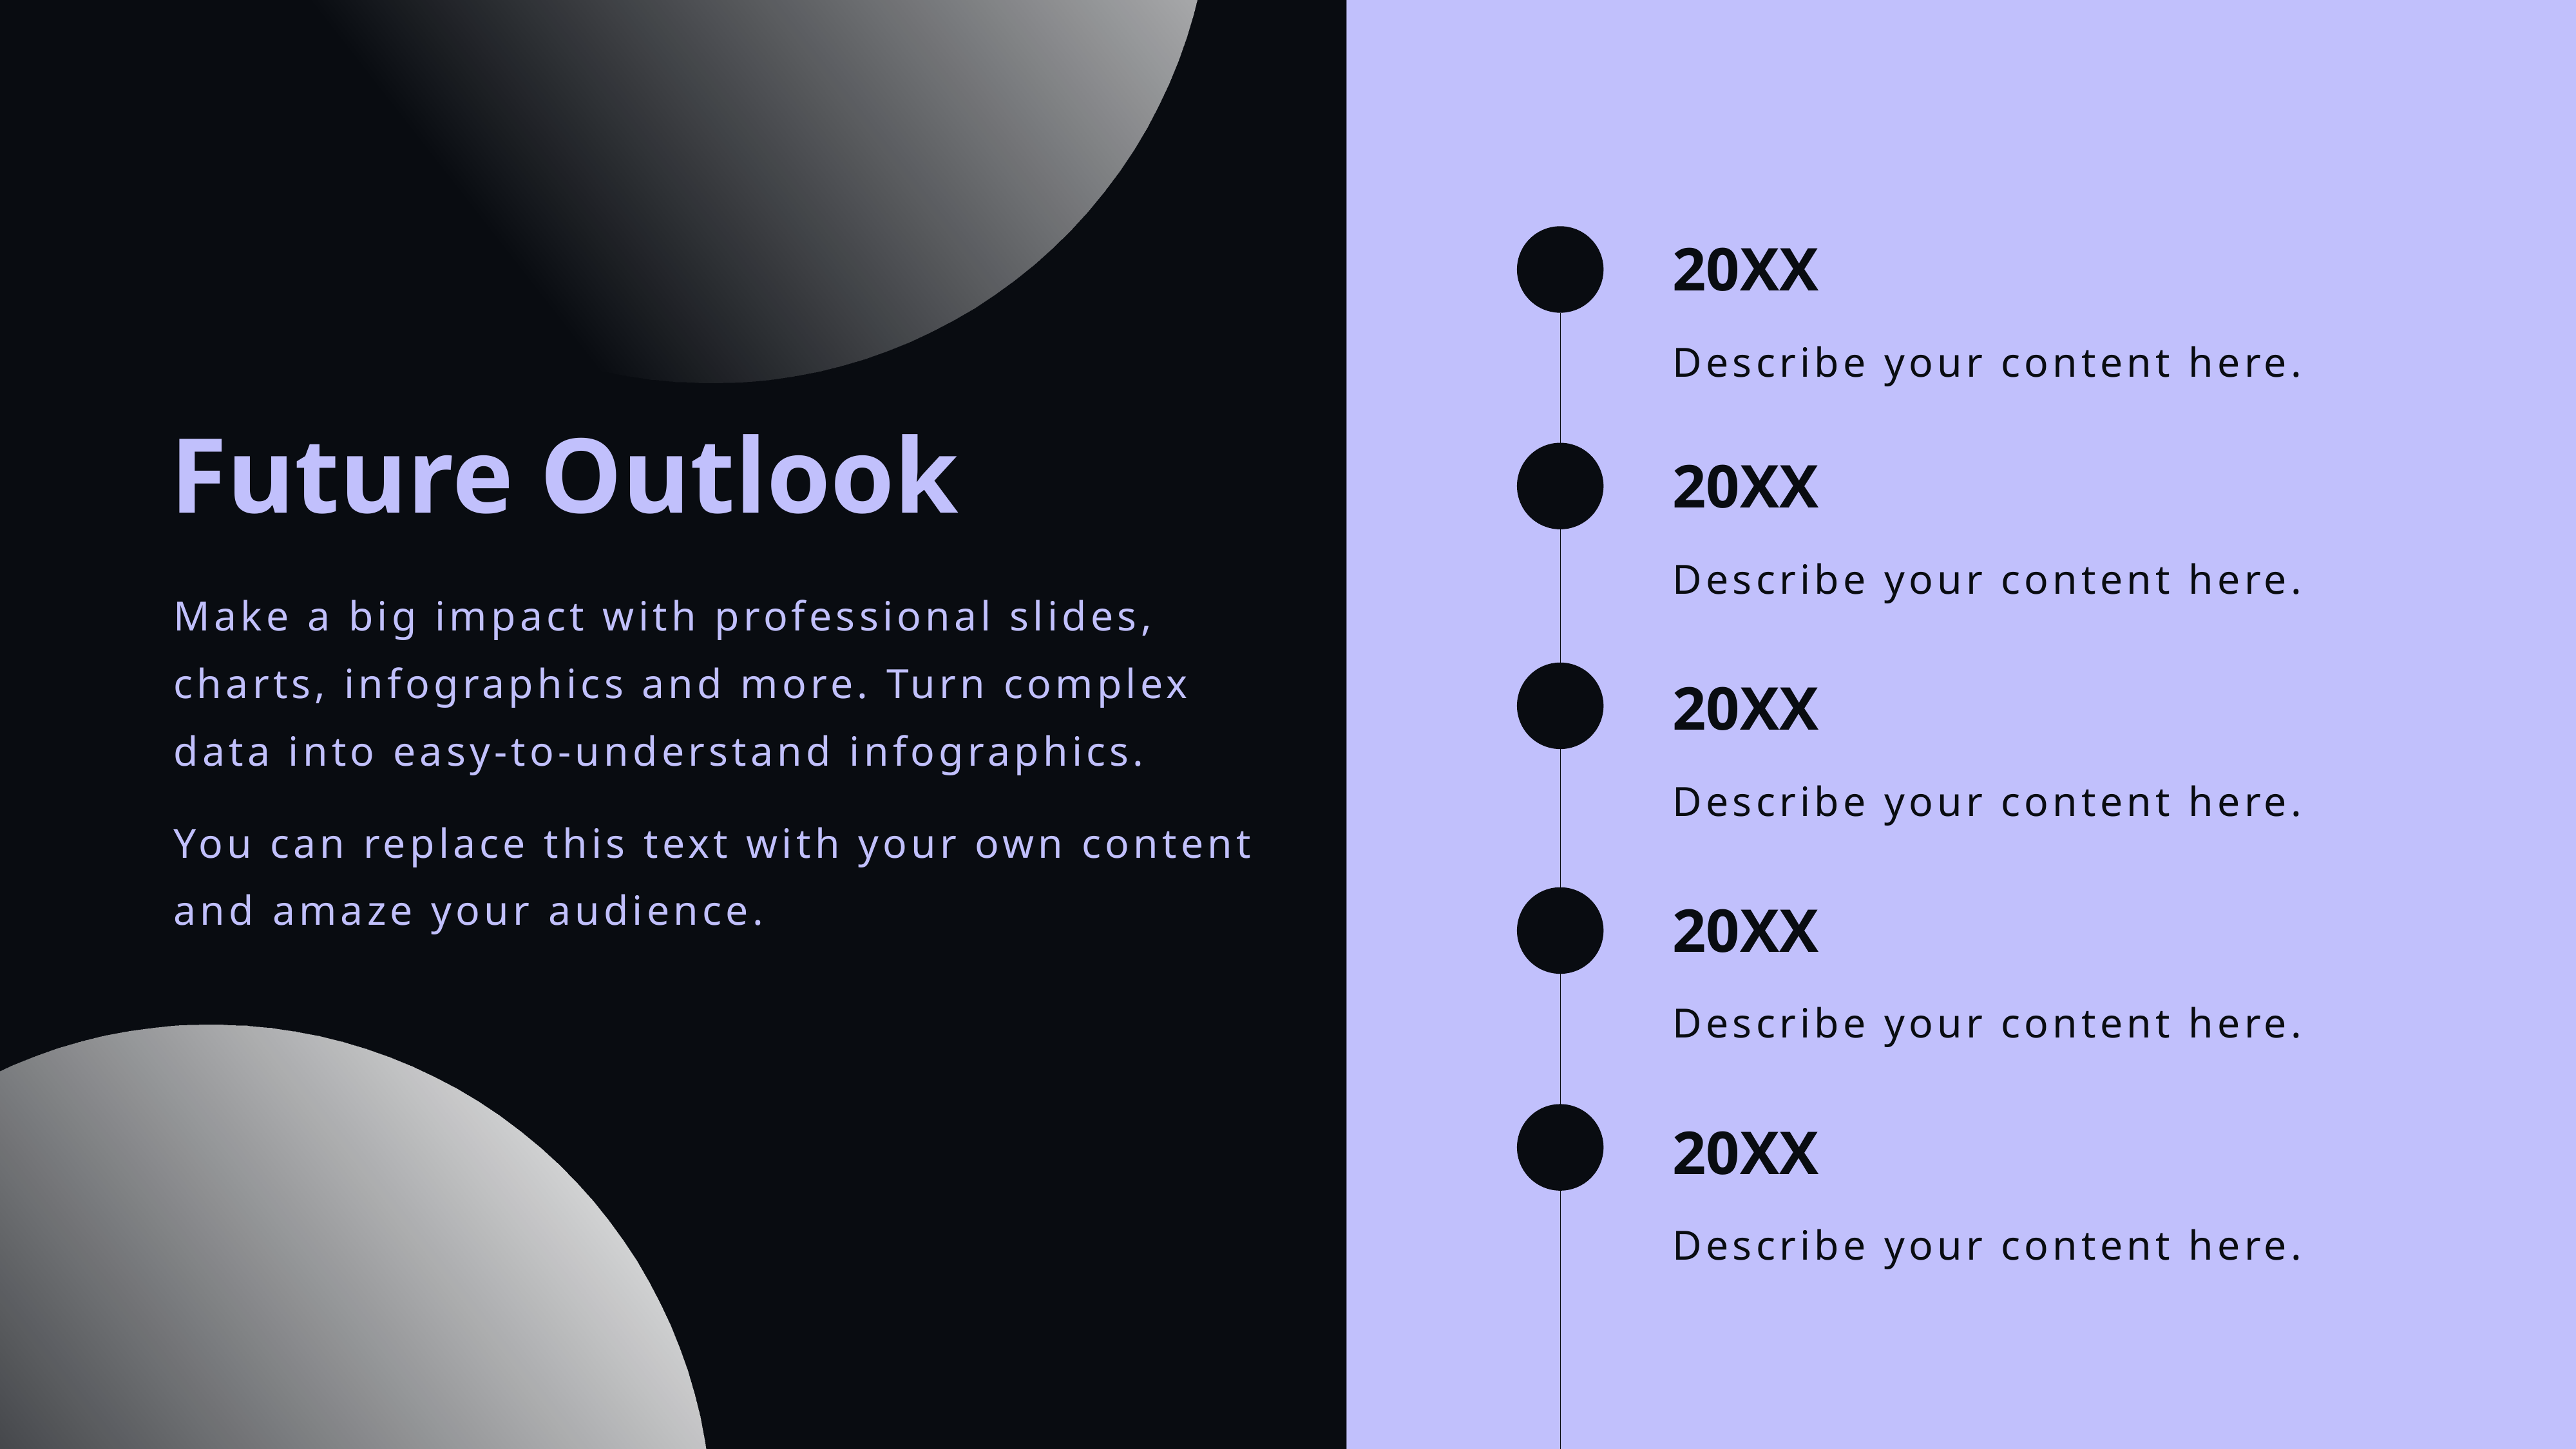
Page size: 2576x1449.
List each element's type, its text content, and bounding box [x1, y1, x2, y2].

text_box [1516, 886, 1560, 975]
text_box [1346, 0, 2576, 1449]
text_box [1516, 661, 1560, 750]
text_box 20XX [1663, 659, 2412, 747]
text_box [1561, 442, 1605, 530]
text_box [1561, 886, 1605, 975]
text_box [1516, 1103, 1560, 1191]
text_box Describe your content here. [1663, 974, 2412, 1051]
text_box Describe your content here. [1663, 752, 2412, 829]
text_box [1561, 661, 1605, 750]
text_box 20XX [1663, 1103, 2412, 1191]
text_box [0, 1024, 706, 1449]
text_box 20XX [1663, 881, 2412, 969]
text_box 20XX [1663, 220, 2412, 308]
text_box 20XX [1663, 437, 2412, 525]
text_box [224, 0, 1197, 383]
text_box [1516, 442, 1560, 530]
text_box Describe your content here. [1663, 1196, 2412, 1273]
text_box [1561, 1103, 1605, 1191]
text_box Make a big impact with professional slides, charts, infographics and more. Turn complex data into easy-to-understand infographics. You can replace this text with your own content and amaze your audience. [164, 567, 1288, 938]
text_box [1516, 225, 1605, 314]
text_box Describe your content here. [1663, 529, 2412, 607]
text_box Future Outlook [160, 392, 1290, 538]
text_box Describe your content here. [1663, 312, 2412, 390]
